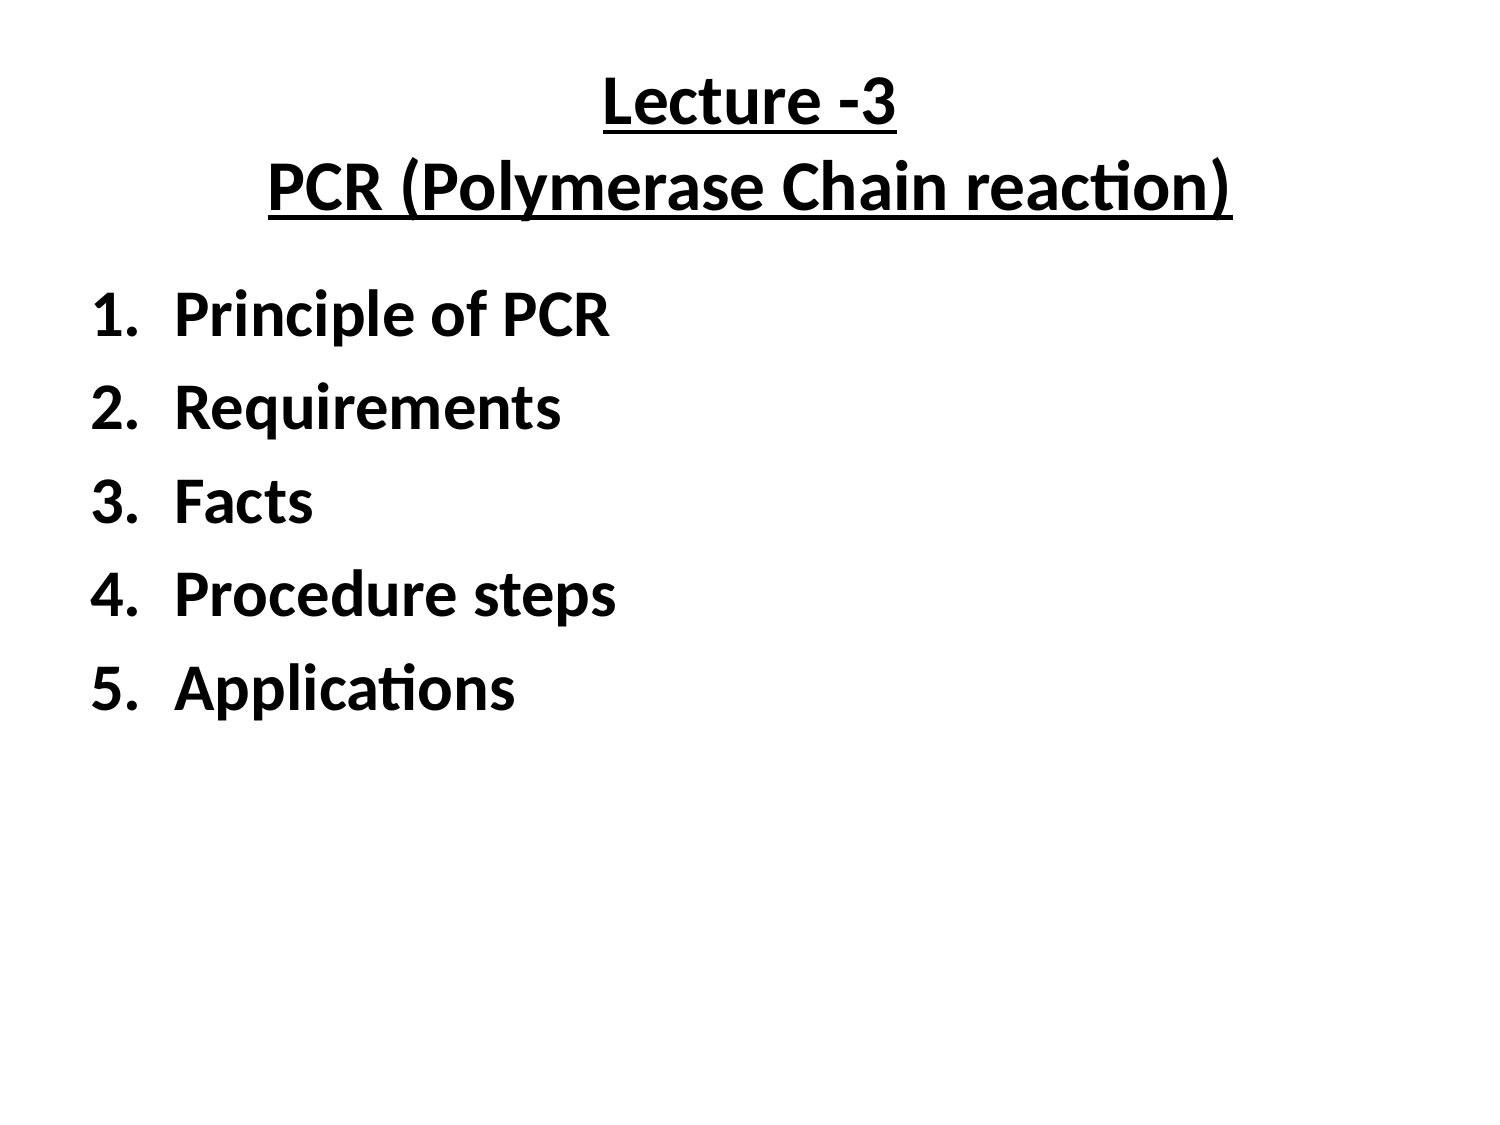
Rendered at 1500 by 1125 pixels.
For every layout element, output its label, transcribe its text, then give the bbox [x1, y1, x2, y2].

title Lecture -3 PCR (Polymerase Chain reaction) [75, 45, 1425, 233]
list Principle of PCR Requirements Facts Procedure steps Applications [75, 262, 1425, 1005]
